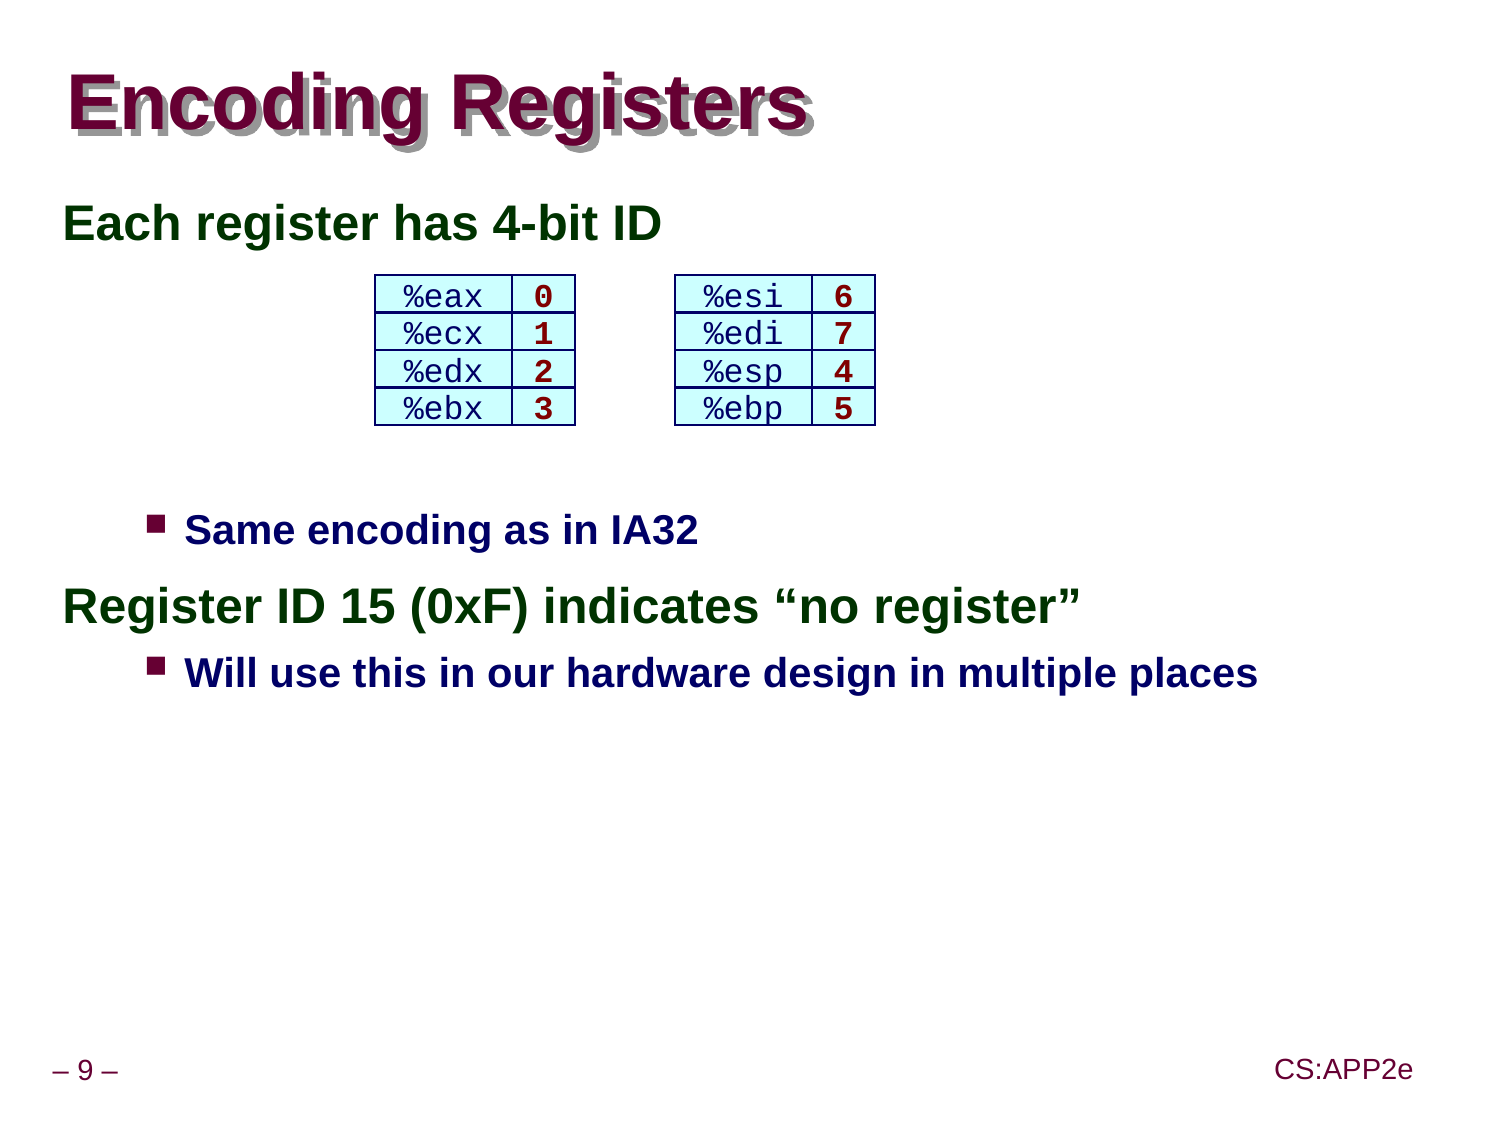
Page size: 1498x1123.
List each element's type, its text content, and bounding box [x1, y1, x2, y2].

list Each register has 4-bit ID Same encoding as in IA32 Register ID 15 (0xF) indicates “no register” Will use this in our hardware design in multiple places [47, 187, 1409, 1056]
title Encoding Registers [66, 40, 1495, 169]
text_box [374, 274, 876, 426]
